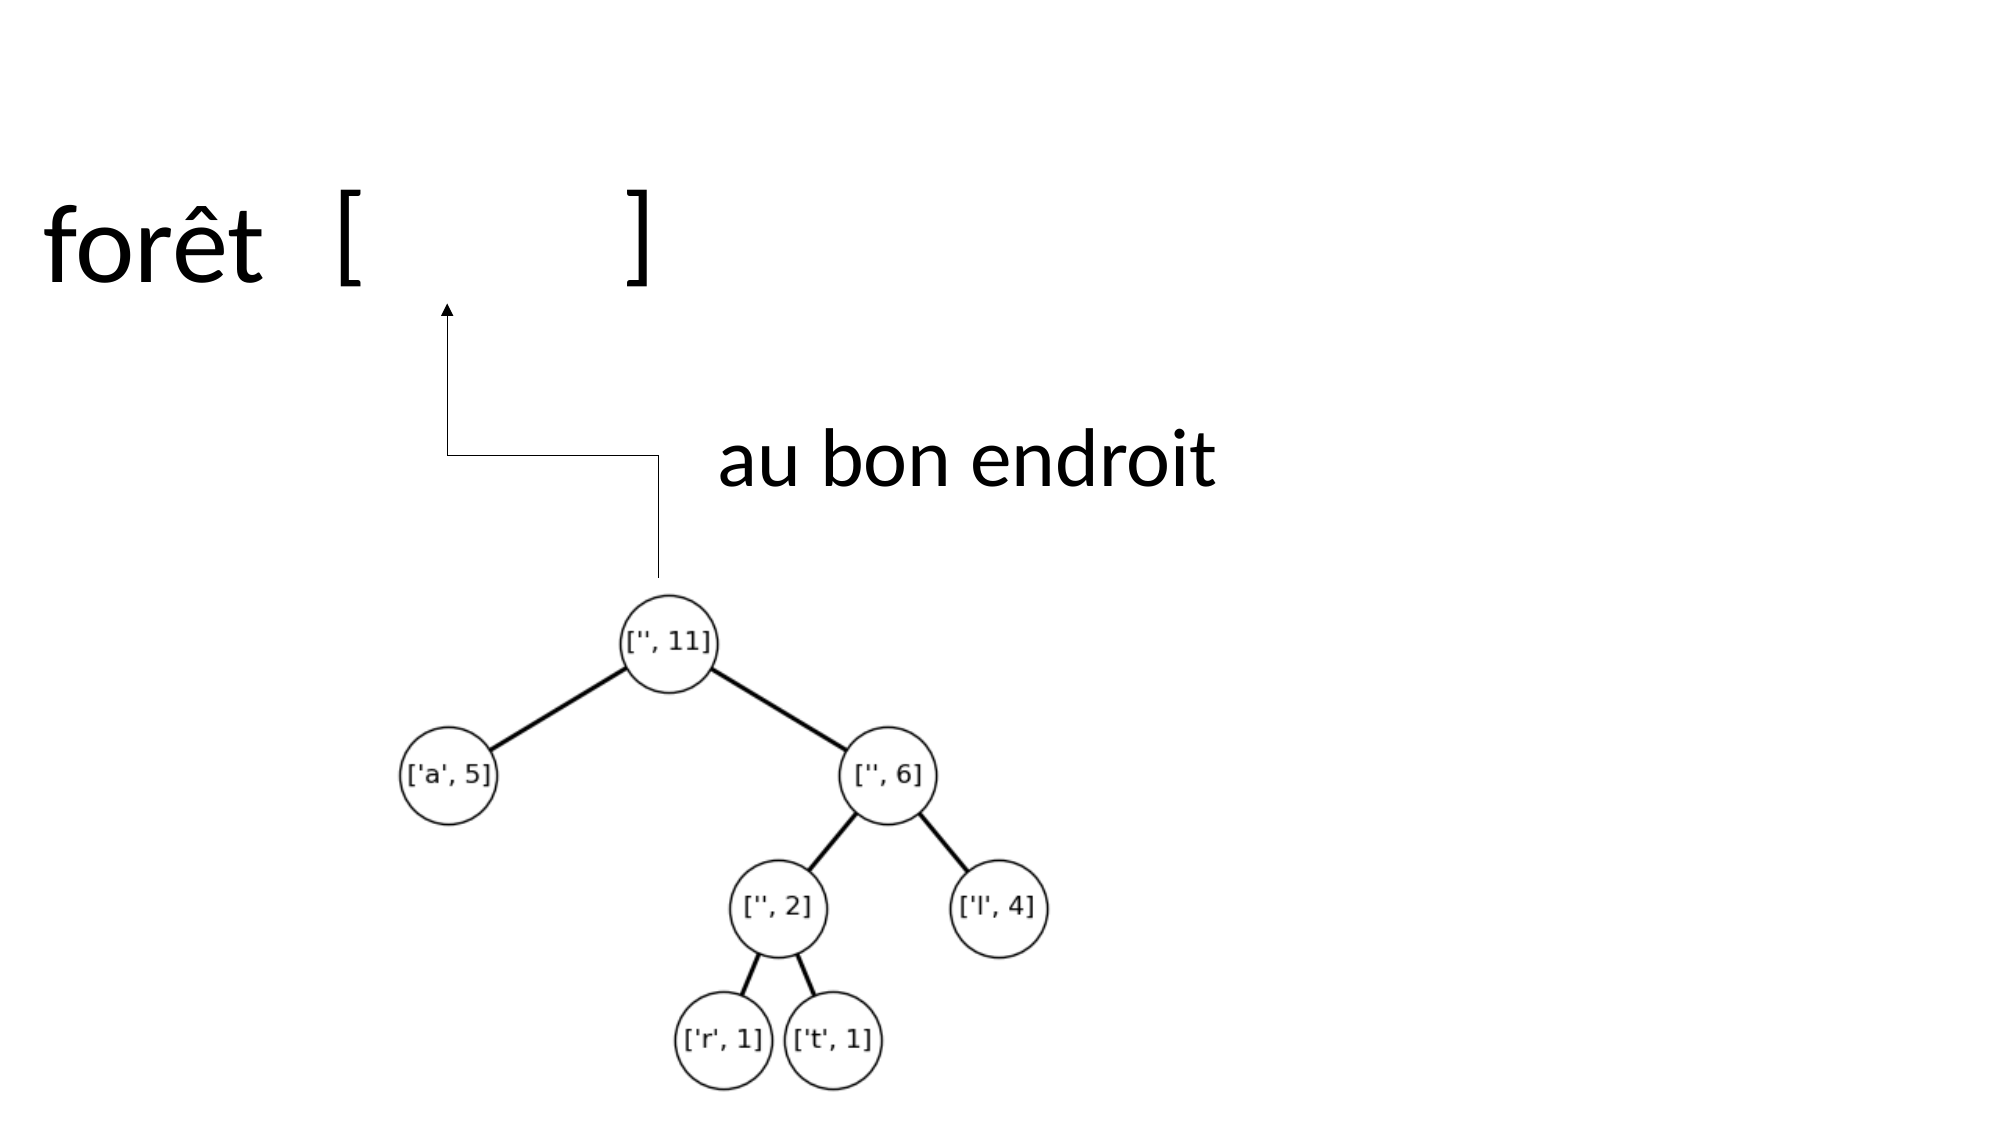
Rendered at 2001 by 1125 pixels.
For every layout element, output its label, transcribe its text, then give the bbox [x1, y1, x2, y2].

text_box au bon endroit [706, 395, 1715, 511]
text_box [ ] [317, 151, 1683, 302]
text_box forêt [28, 162, 332, 313]
picture [359, 578, 1069, 1106]
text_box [400, 350, 706, 562]
